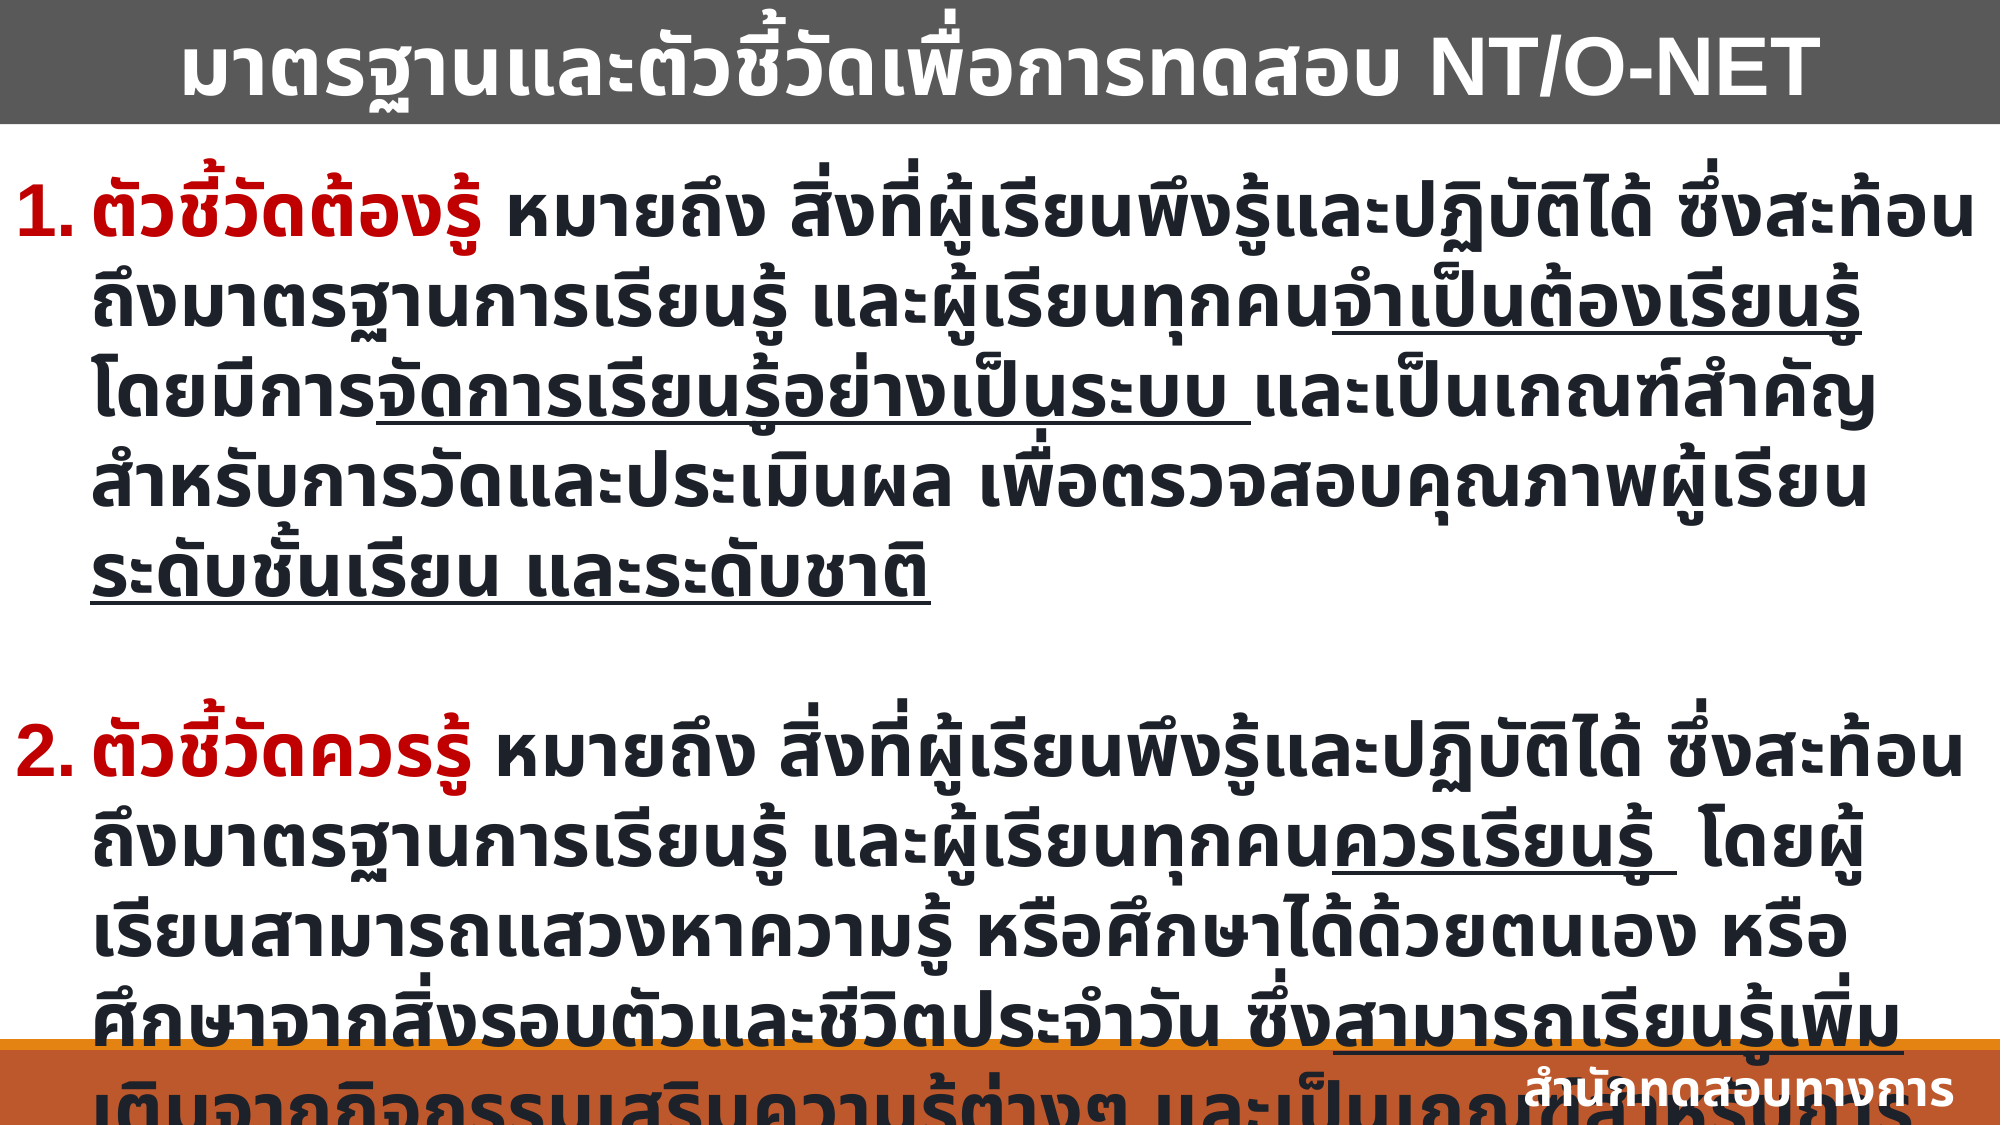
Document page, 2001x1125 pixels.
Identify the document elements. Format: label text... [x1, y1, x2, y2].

text_box มาตรฐานและตัวชี้วัดเพื่อการทดสอบ NT/O-NET [0, 0, 2000, 125]
text_box สำนักทดสอบทางการศึกษา สพฐ. [1508, 1049, 1995, 1125]
text_box ตัวชี้วัดต้องรู้ หมายถึง สิ่งที่ผู้เรียนพึงรู้และปฏิบัติได้ ซึ่งสะท้อนถึงมาตรฐานการเรียนรู้ และผู้เรียนทุกคนจำเป็นต้องเรียนรู้ โดยมีการจัดการเรียนรู้อย่างเป็นระบบ และเป็นเกณฑ์สำคัญสำหรับการวัดและประเมินผล เพื่อตรวจสอบคุณภาพผู้เรียนระดับชั้นเรียน และระดับชาติ ตัวชี้วัดควรรู้ หมายถึง สิ่งที่ผู้เรียนพึงรู้และปฏิบัติได้ ซึ่งสะท้อนถึงมาตรฐานการเรียนรู้ และผู้เรียนทุกคนควรเรียนรู้ โดยผู้เรียนสามารถแสวงหาความรู้ หรือศึกษาได้ด้วยตนเอง หรือศึกษาจากสิ่งรอบตัวและชีวิตประจำวัน ซึ่งสามารถเรียนรู้เพิ่มเติมจากกิจกรรมเสริมความรู้ต่างๆ และเป็นเกณฑ์สำหรับการวัดและประเมินผล เพื่อตรวจสอบคุณภาพผู้เรียนระดับ ชั้นเรียน [0, 154, 2000, 987]
